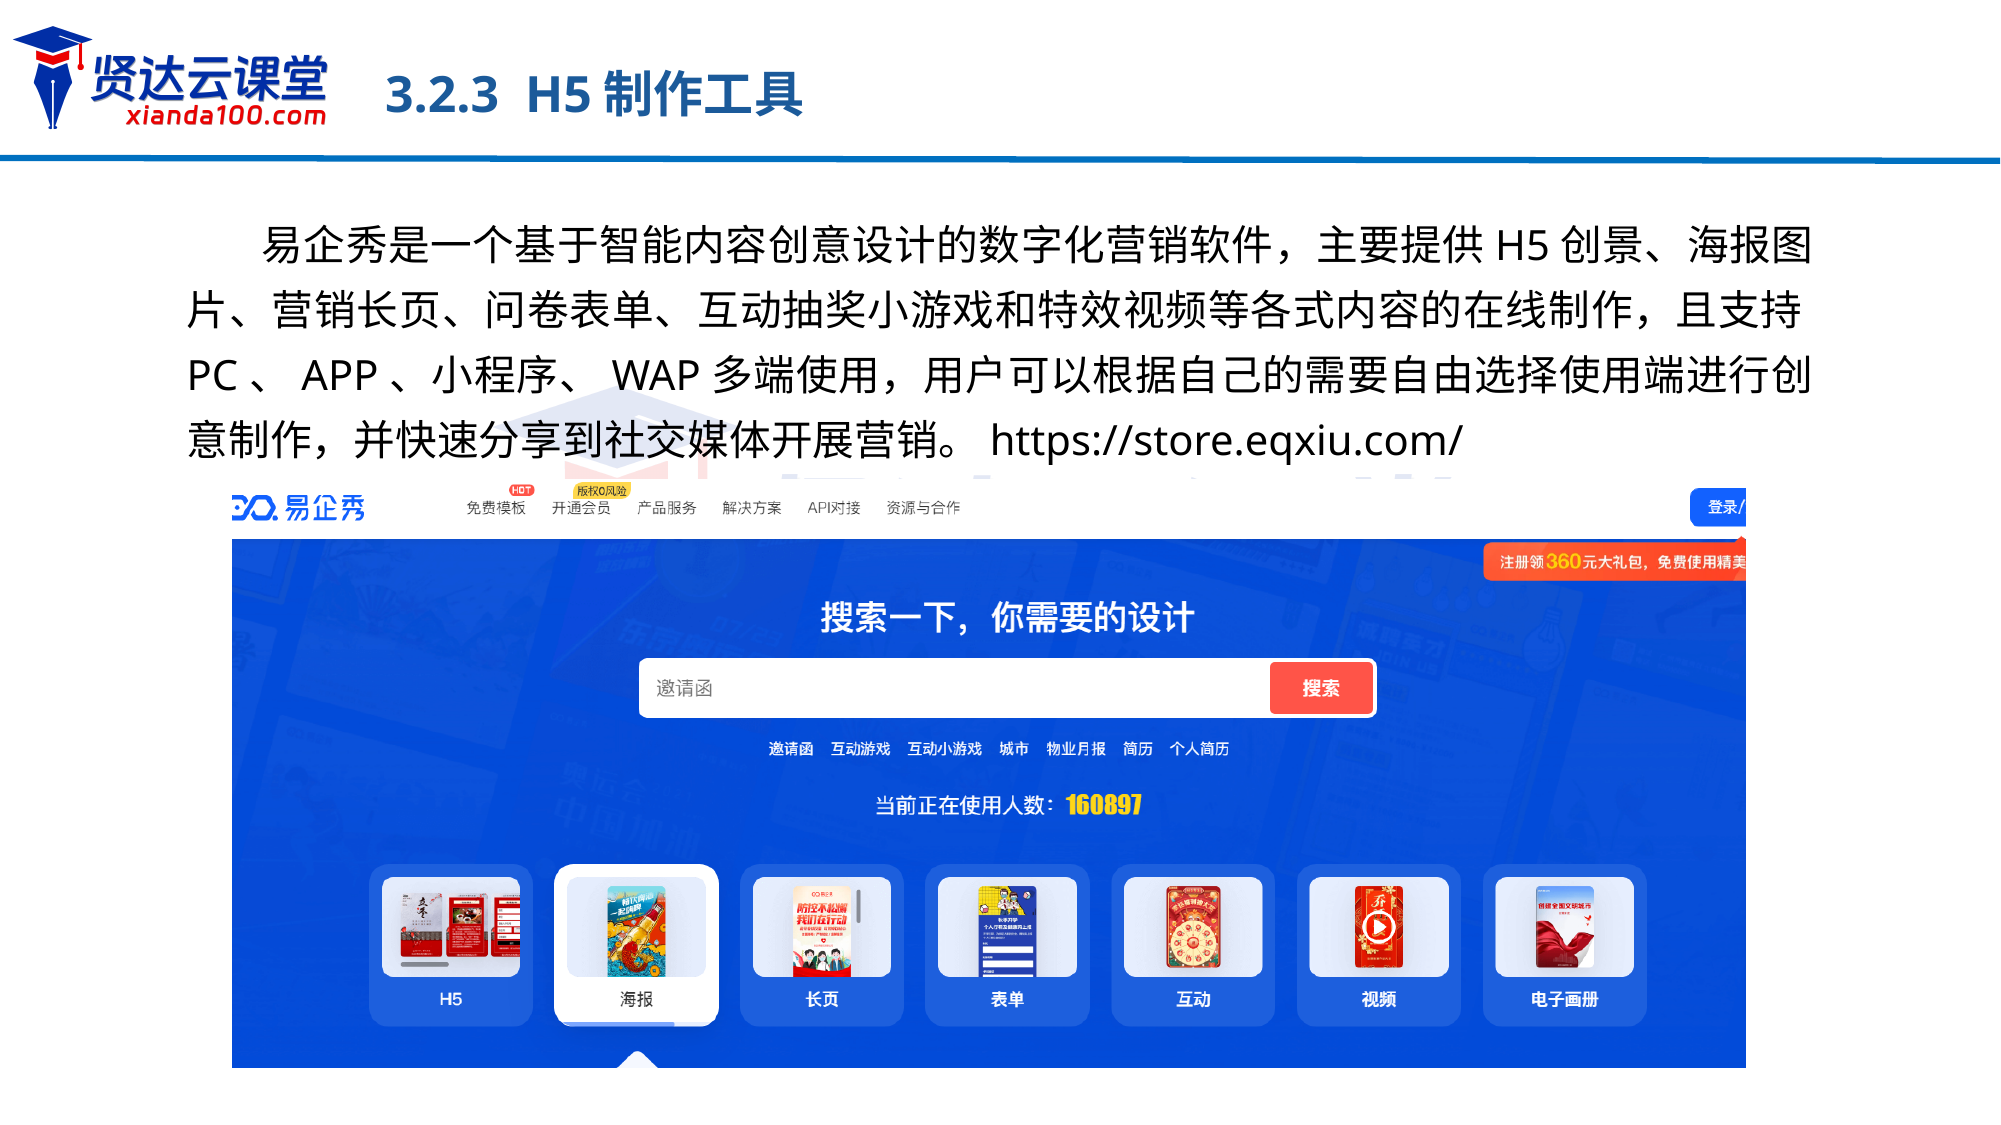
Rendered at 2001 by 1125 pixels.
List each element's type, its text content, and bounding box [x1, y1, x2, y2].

text_box 易企秀是一个基于智能内容创意设计的数字化营销软件，主要提供H5创景、海报图片、营销长页、问卷表单、互动抽奖小游戏和特效视频等各式内容的在线制作，且支持PC、APP、小程序、WAP多端使用，用户可以根据自己的需要自由选择使用端进行创意制作，并快速分享到社交媒体开展营销。https://store.eqxiu.com/ [171, 196, 1828, 604]
picture [0, 7, 353, 155]
picture [231, 479, 1746, 1068]
text_box 3.2.3 H5制作工具 [370, 54, 1007, 130]
